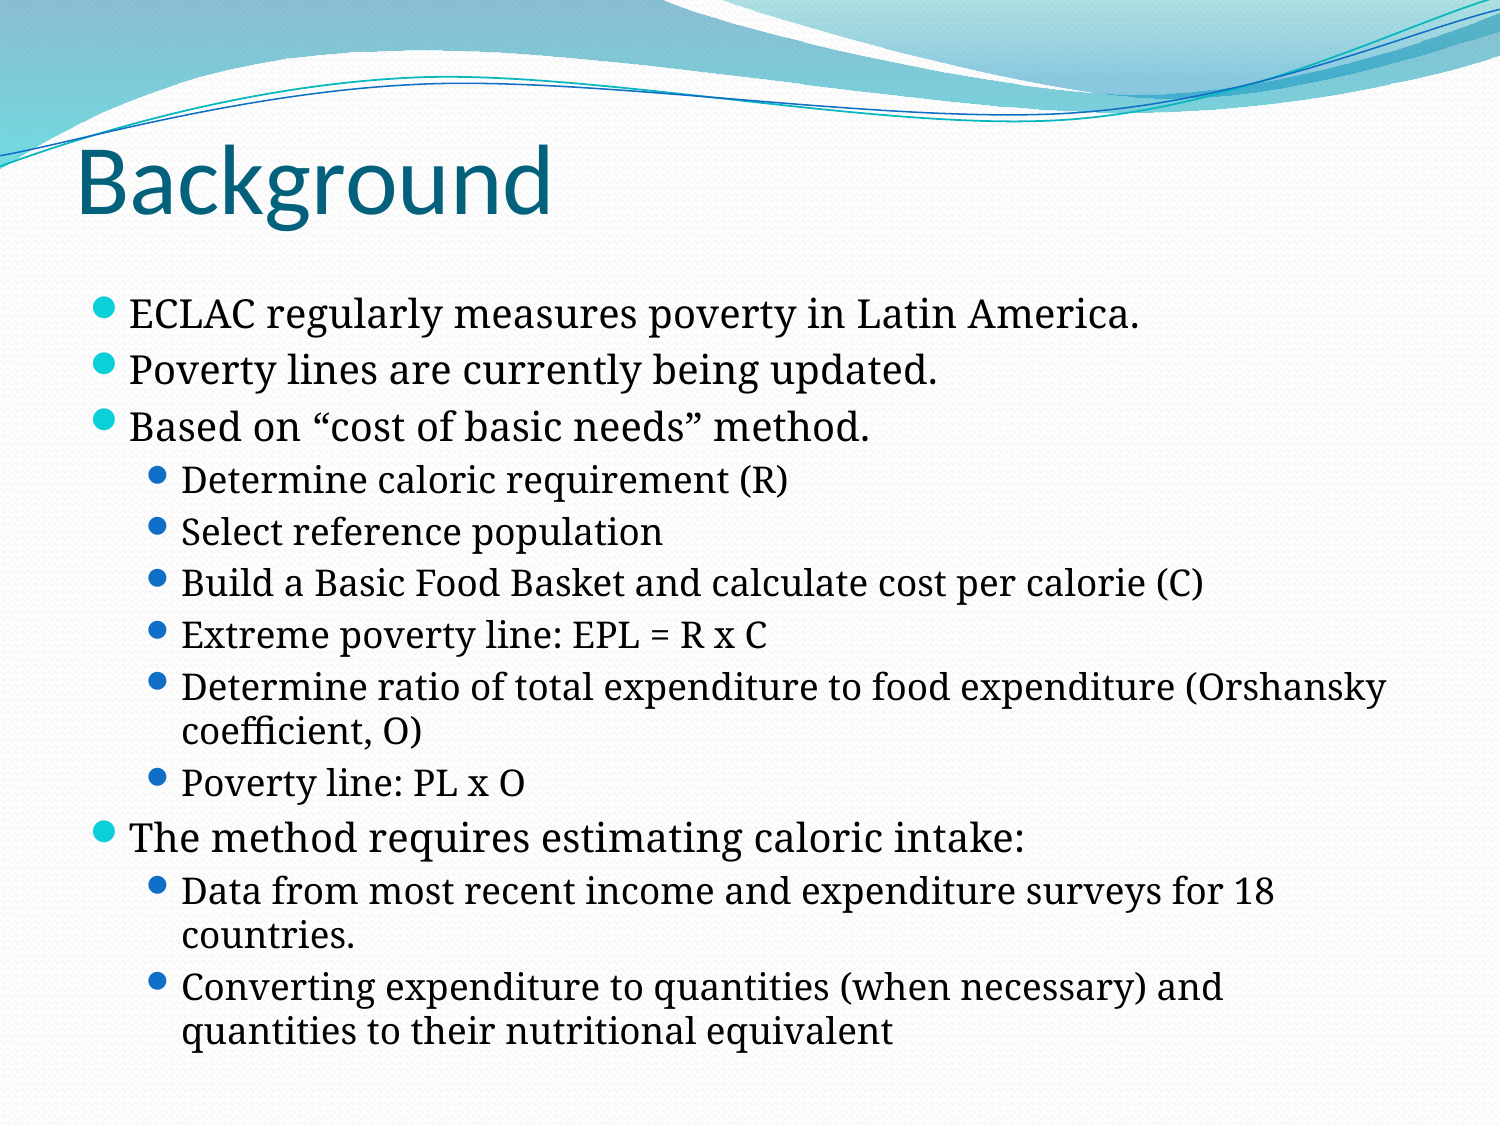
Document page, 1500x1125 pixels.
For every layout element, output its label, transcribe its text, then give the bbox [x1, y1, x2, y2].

title Background [75, 46, 1425, 235]
list ECLAC regularly measures poverty in Latin America. Poverty lines are currently being updated. Based on “cost of basic needs” method. Determine caloric requirement (R) Select reference population Build a Basic Food Basket and calculate cost per calorie (C) Extreme poverty line: EPL = R x C Determine ratio of total expenditure to food expenditure (Orshansky coefficient, O) Poverty line: PL x O The method requires estimating caloric intake: Data from most recent income and expenditure surveys for 18 countries. Converting expenditure to quantities (when necessary) and quantities to their nutritional equivalent [75, 281, 1425, 1067]
